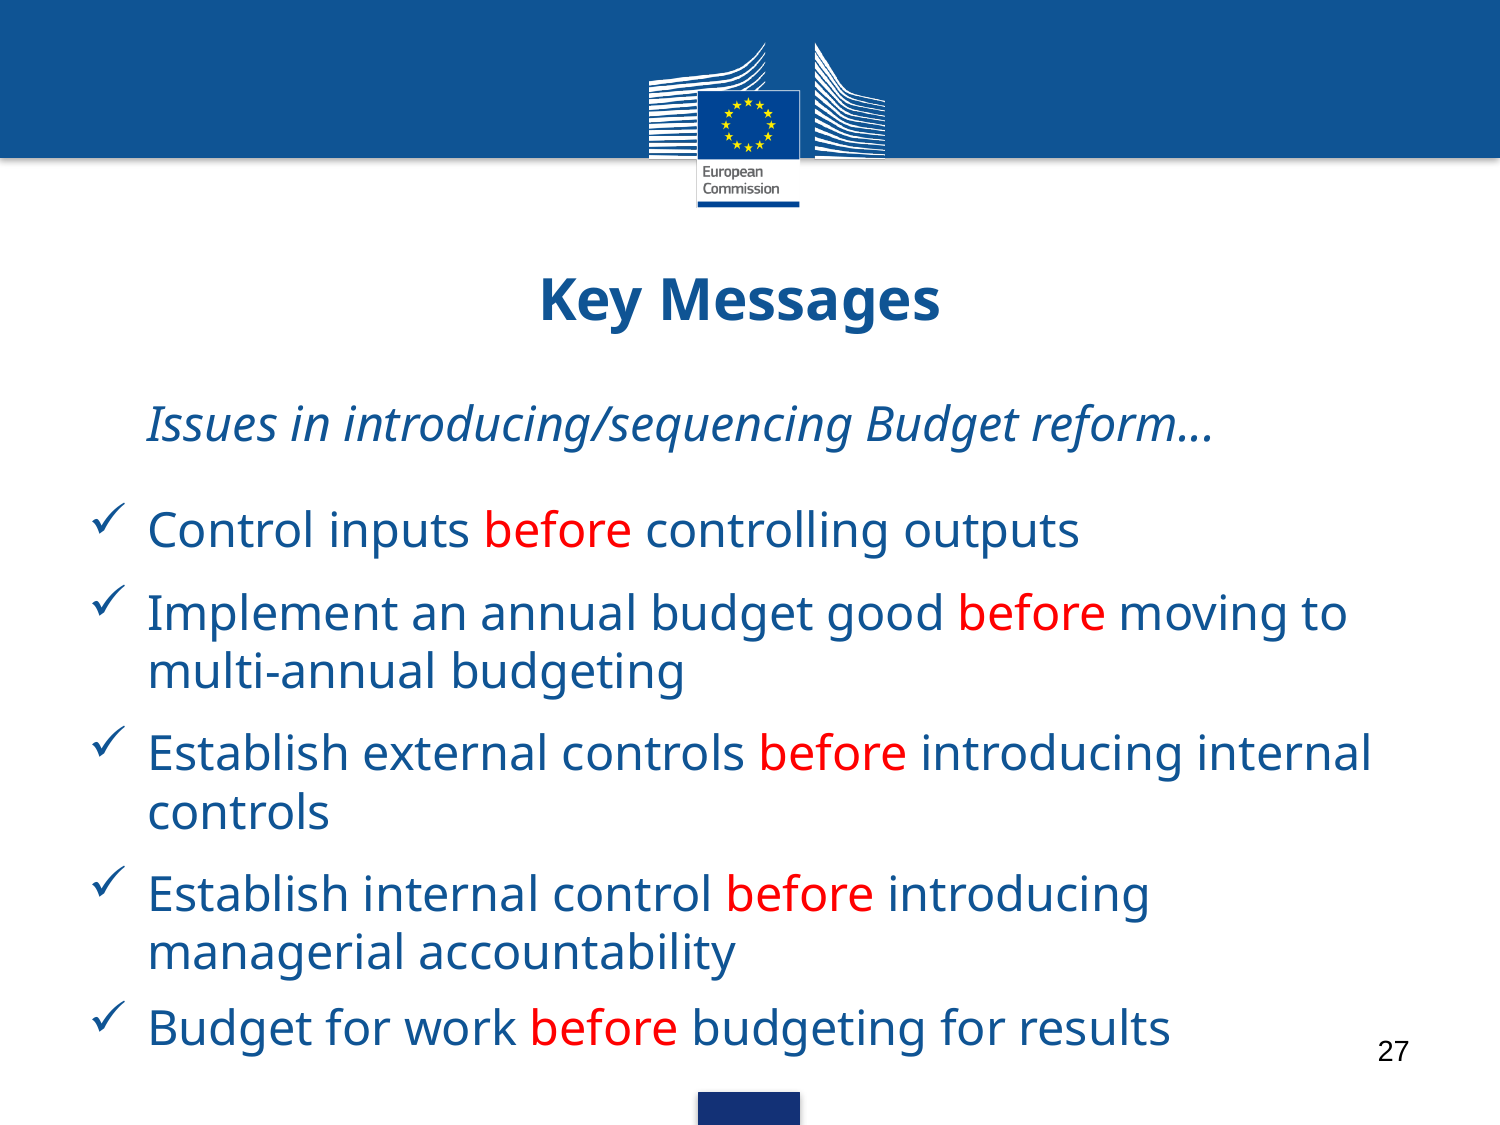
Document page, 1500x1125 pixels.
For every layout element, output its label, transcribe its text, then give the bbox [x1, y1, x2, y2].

list Issues in introducing/sequencing Budget reform... Control inputs before controlling outputs Implement an annual budget good before moving to multi-annual budgeting Establish external controls before introducing internal controls Establish internal control before introducing managerial accountability Budget for work before budgeting for results [73, 385, 1424, 1071]
title Key Messages [64, 219, 1416, 374]
picture [649, 42, 885, 208]
slide_number 27 [1074, 1024, 1426, 1103]
